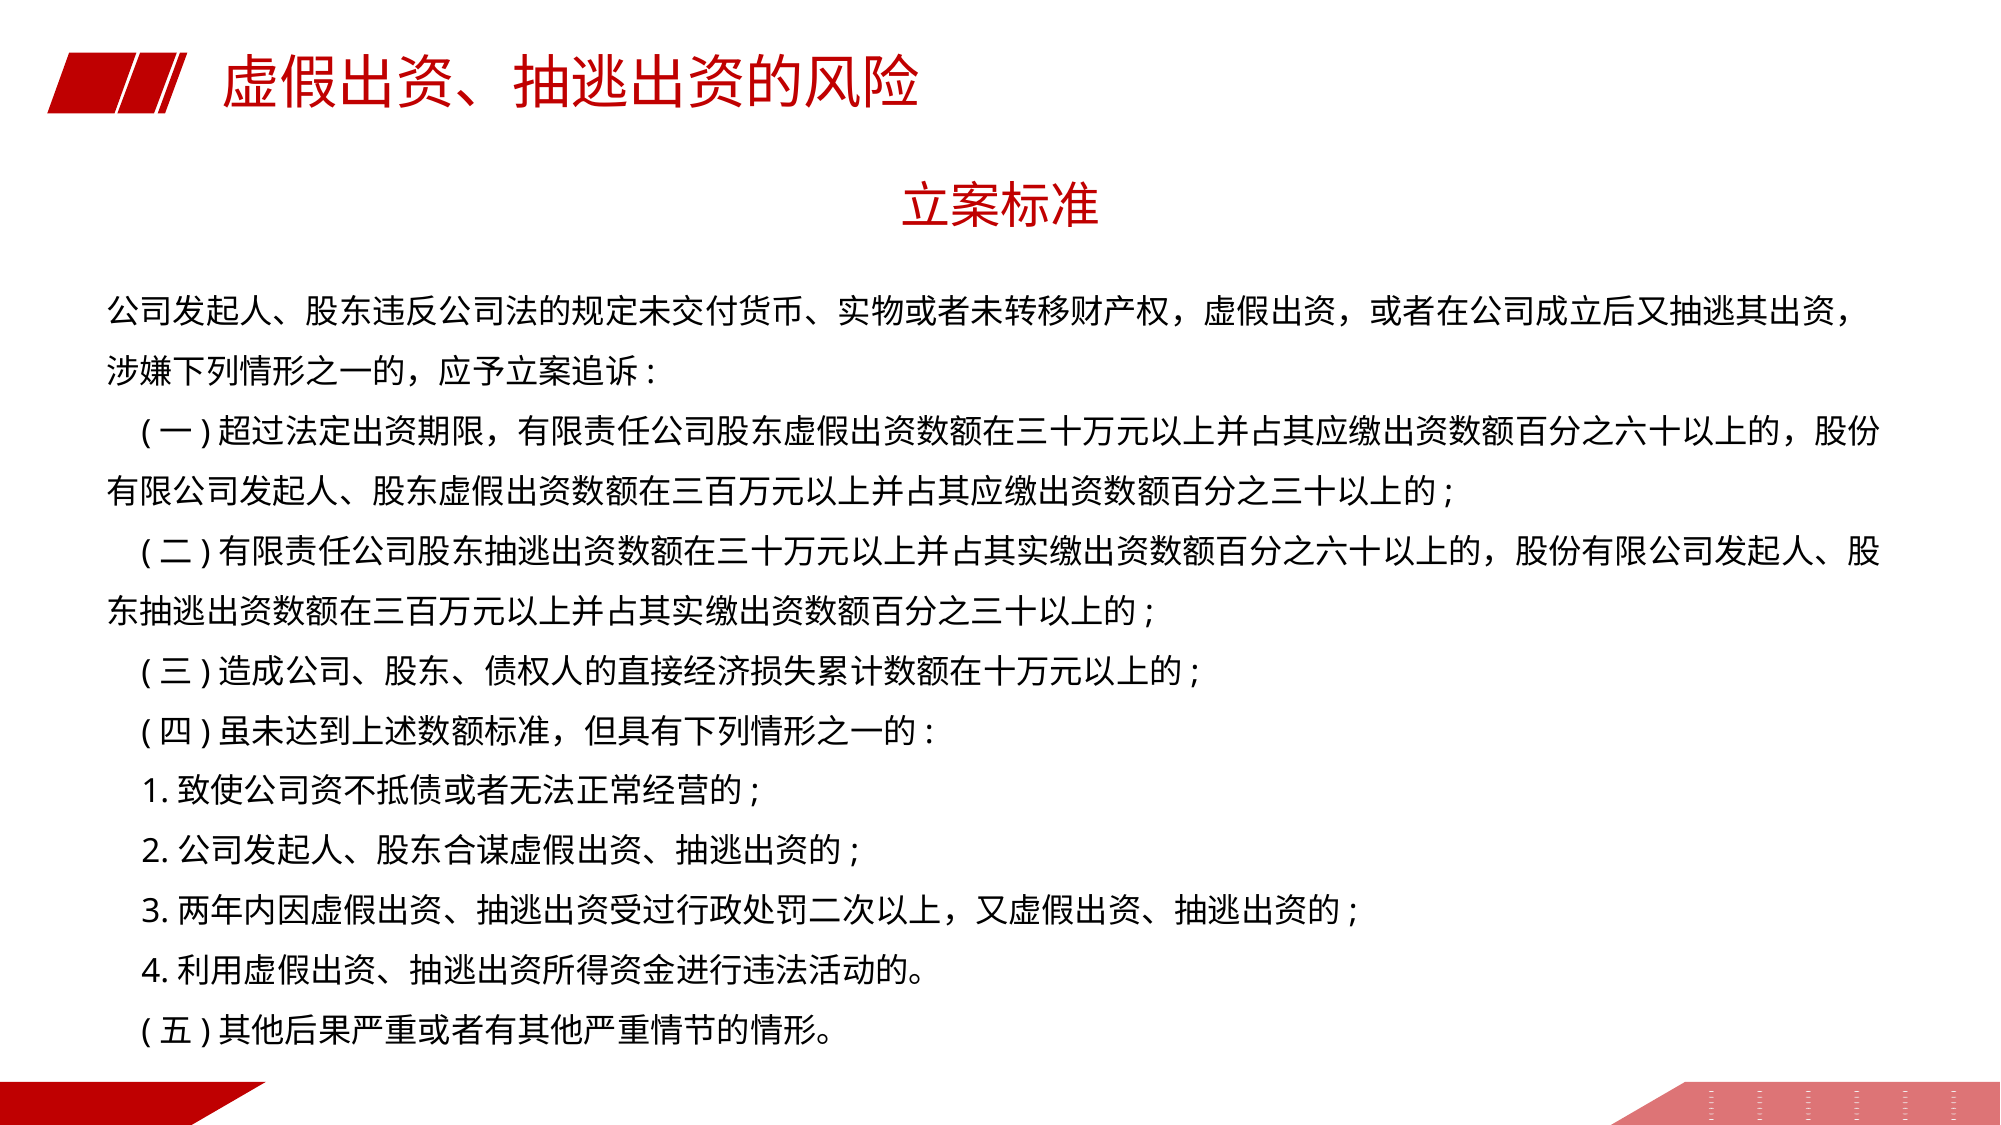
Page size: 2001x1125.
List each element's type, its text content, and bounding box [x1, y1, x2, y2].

title 立案标准 [825, 151, 1175, 263]
text_box 公司发起人、股东违反公司法的规定未交付货币、实物或者未转移财产权，虚假出资，或者在公司成立后又抽逃其出资，涉嫌下列情形之一的，应予立案追诉: (一)超过法定出资期限，有限责任公司股东虚假出资数额在三十万元以上并占其应缴出资数额百分之六十以上的，股份有限公司发起人、股东虚假出资数额在三百万元以上并占其应缴出资数额百分之三十以上的; (二)有限责任公司股东抽逃出资数额在三十万元以上并占其实缴出资数额百分之六十以上的，股份有限公司发起人、股东抽逃出资数额在三百万元以上并占其实缴出资数额百分之三十以上的; (三)造成公司、股东、债权人的直接经济损失累计数额在十万元以上的; (四)虽未达到上述数额标准，但具有下列情形之一的: 1.致使公司资不抵债或者无法正常经营的; 2.公司发起人、股东合谋虚假出资、抽逃出资的; 3.两年内因虚假出资、抽逃出资受过行政处罚二次以上，又虚假出资、抽逃出资的; 4.利用虚假出资、抽逃出资所得资金进行违法活动的。 (五)其他后果严重或者有其他严重情节的情形。 [91, 263, 1909, 1057]
text_box 虚假出资、抽逃出资的风险 [206, 51, 1020, 118]
